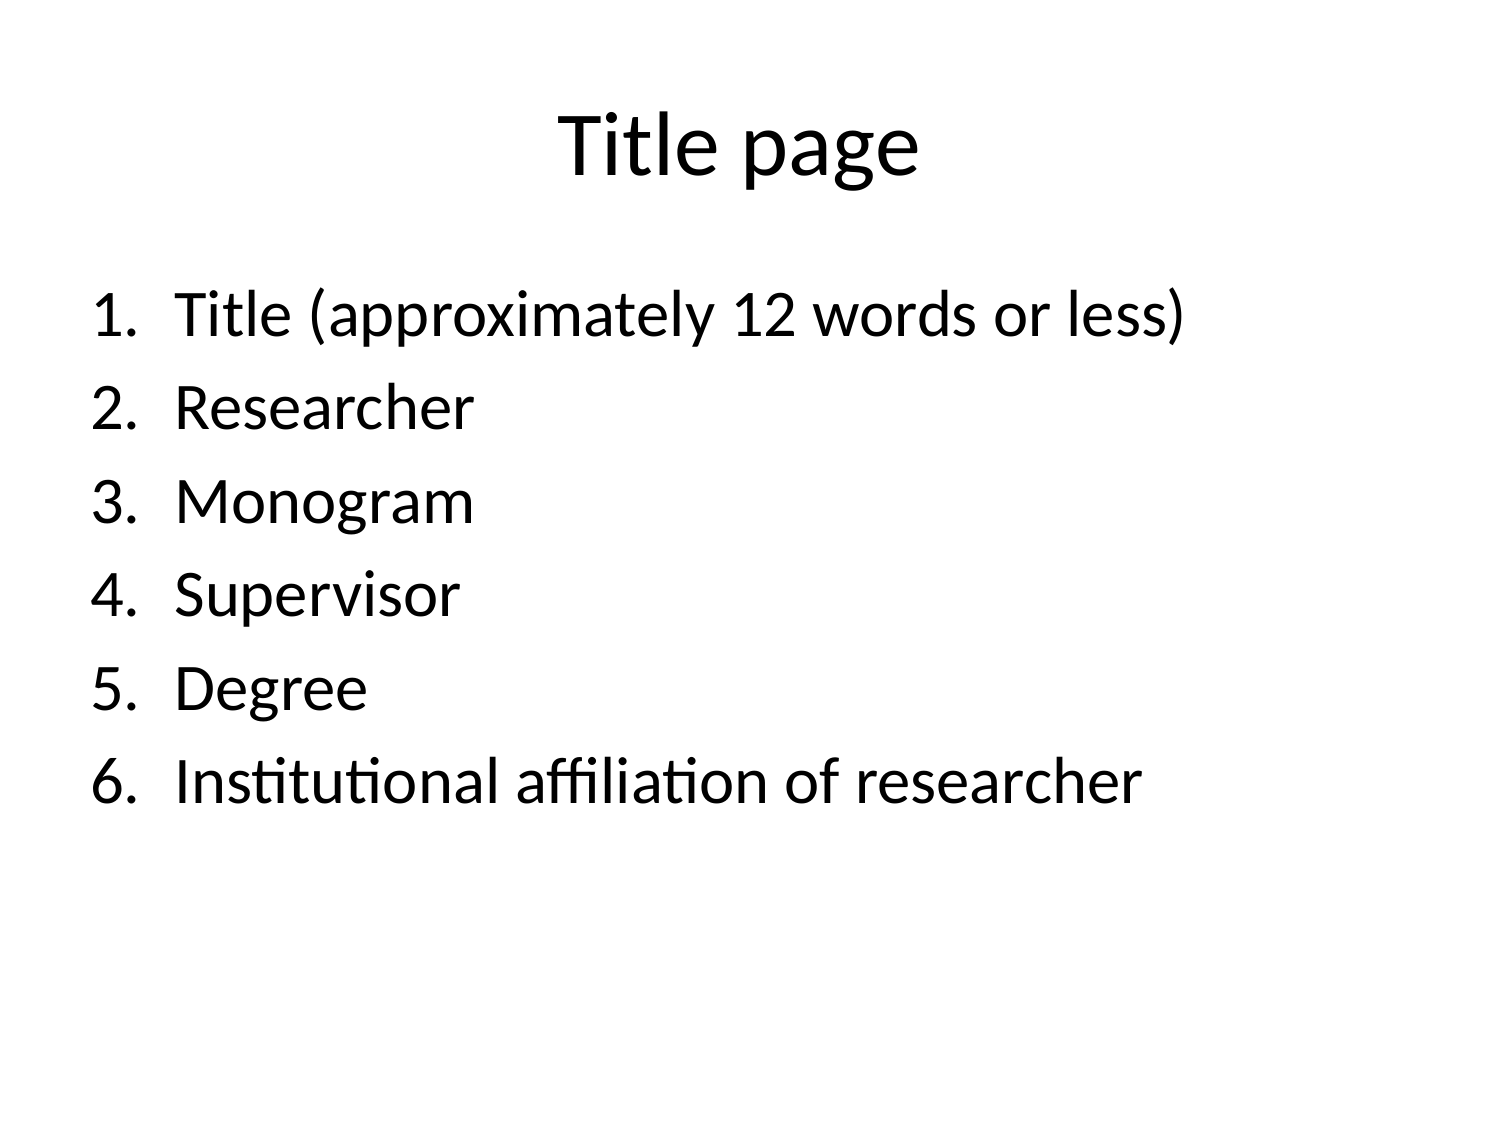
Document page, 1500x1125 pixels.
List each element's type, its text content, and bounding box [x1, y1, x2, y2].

list Title (approximately 12 words or less) Researcher Monogram Supervisor Degree Institutional affiliation of researcher [75, 262, 1425, 1005]
title Title page [75, 45, 1425, 233]
